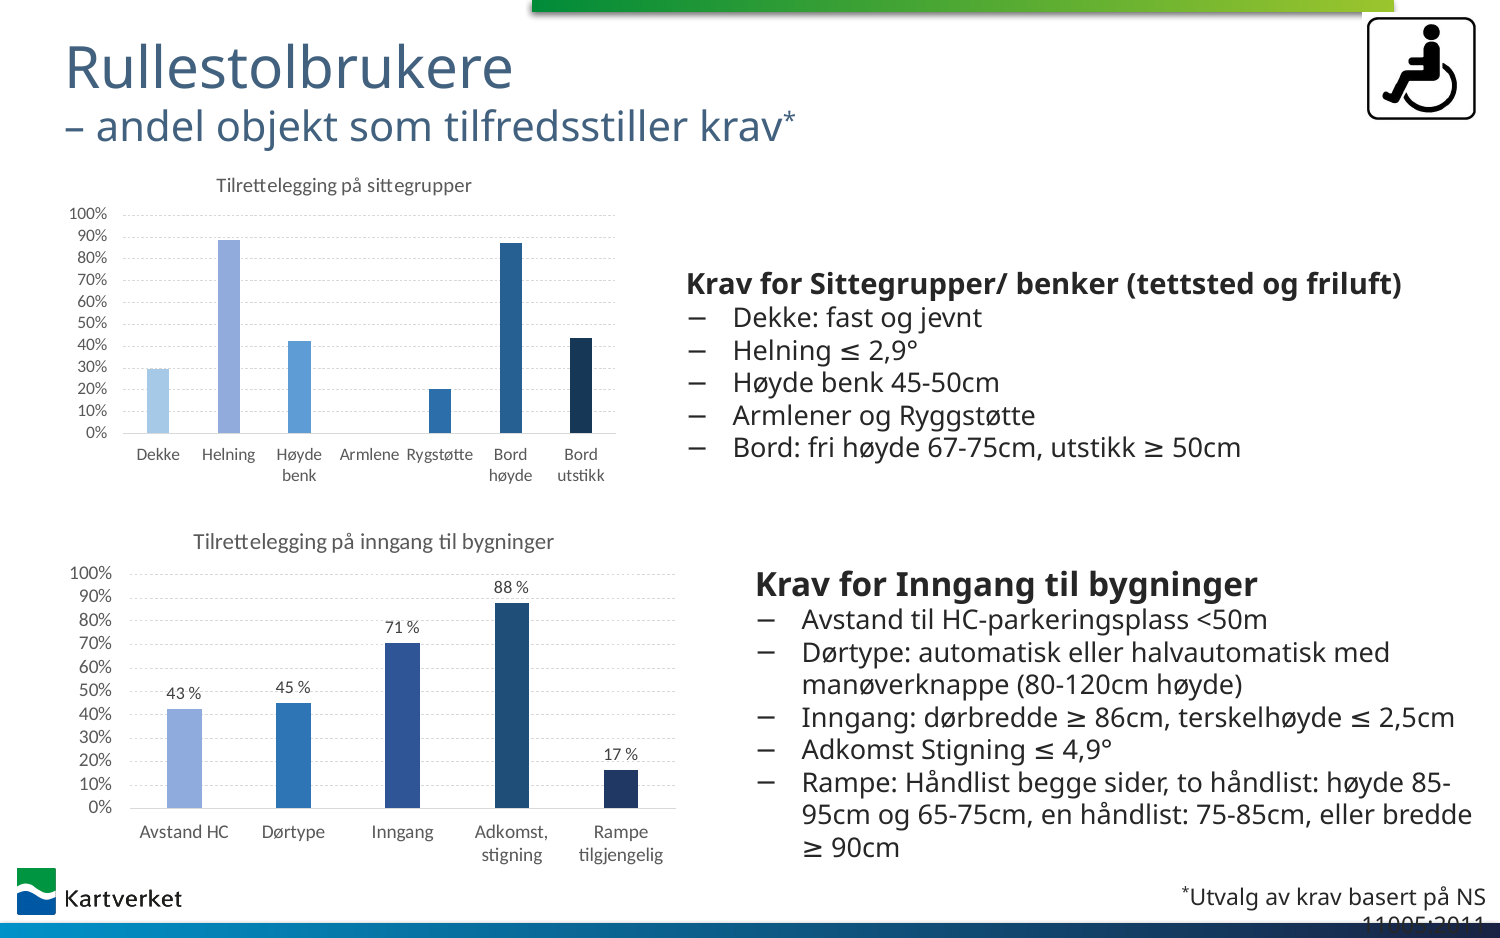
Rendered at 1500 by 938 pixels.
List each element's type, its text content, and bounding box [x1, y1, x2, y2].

text_box Krav for Inngang til bygninger Avstand til HC-parkeringsplass <50m Dørtype: automatisk eller halvautomatisk med manøverknappe (80-120cm høyde) Inngang: dørbredde ≥ 86cm, terskelhøyde ≤ 2,5cm Adkomst Stigning ≤ 4,9° Rampe: Håndlist begge sider, to håndlist: høyde 85-95cm og 65-75cm, en håndlist: 75-85cm, eller bredde ≥ 90cm [740, 555, 1491, 870]
picture [1362, 12, 1481, 126]
text_box *Utvalg av krav basert på NS 11005:2011 [1068, 873, 1500, 938]
text_box Rullestolbrukere – andel objekt som tilfredsstiller krav* [49, 25, 1431, 158]
picture [62, 520, 687, 874]
picture [62, 166, 626, 492]
text_box Krav for Sittegrupper/ benker (tettsted og friluft) Dekke: fast og jevnt Helning ≤ 2,9° Høyde benk 45-50cm Armlener og Ryggstøtte Bord: fri høyde 67-75cm, utstikk ≥ 50cm [670, 258, 1418, 471]
